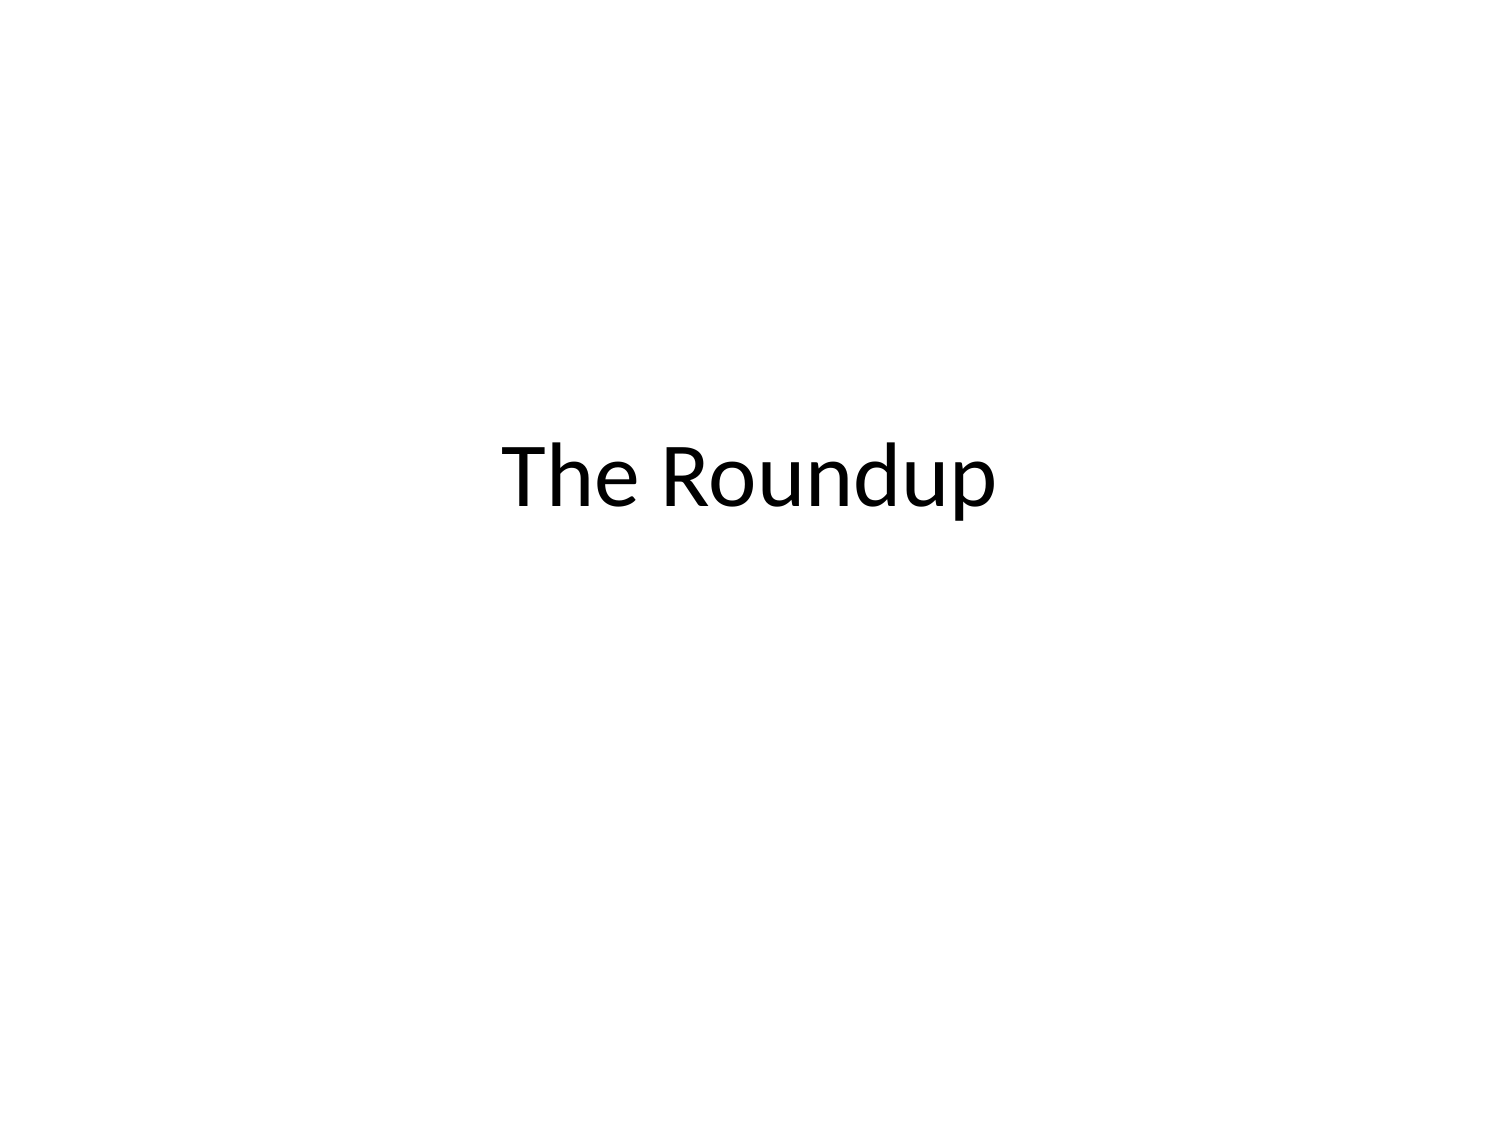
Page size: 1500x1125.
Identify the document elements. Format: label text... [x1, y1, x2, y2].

title The Roundup [112, 349, 1388, 591]
